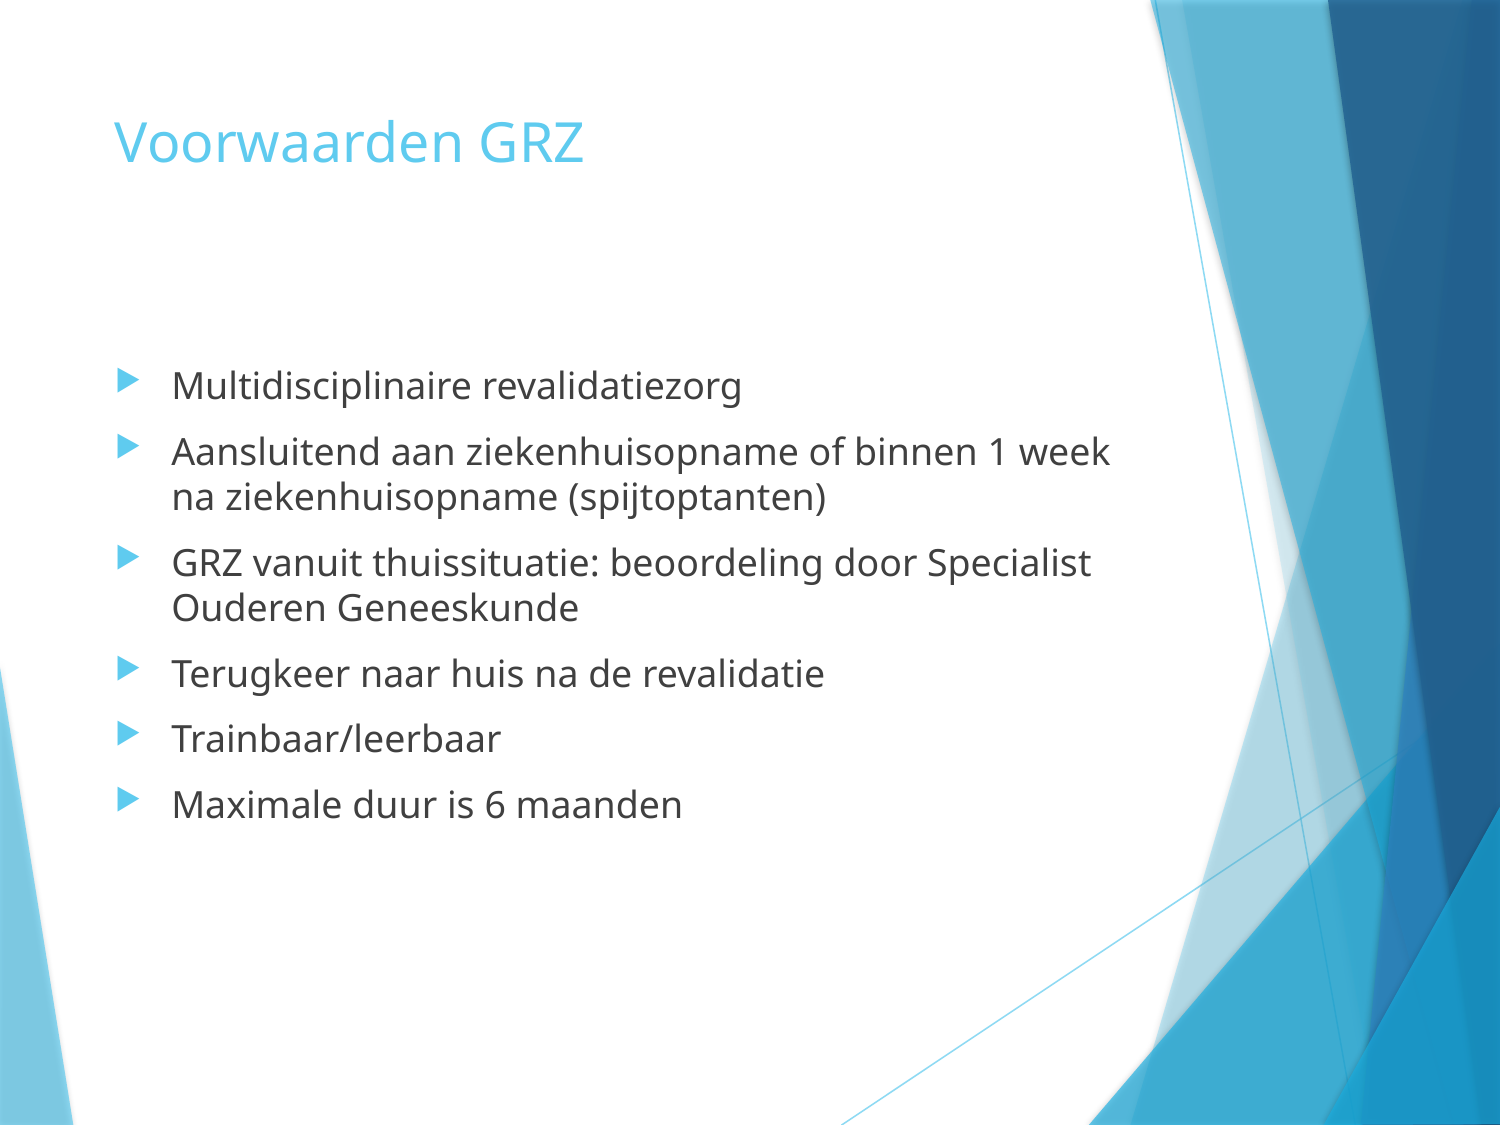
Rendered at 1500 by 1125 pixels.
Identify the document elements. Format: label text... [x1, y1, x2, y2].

list Multidisciplinaire revalidatiezorg Aansluitend aan ziekenhuisopname of binnen 1 week na ziekenhuisopname (spijtoptanten) GRZ vanuit thuissituatie: beoordeling door Specialist Ouderen Geneeskunde Terugkeer naar huis na de revalidatie Trainbaar/leerbaar Maximale duur is 6 maanden [99, 354, 1142, 992]
title Voorwaarden GRZ [99, 99, 1142, 317]
